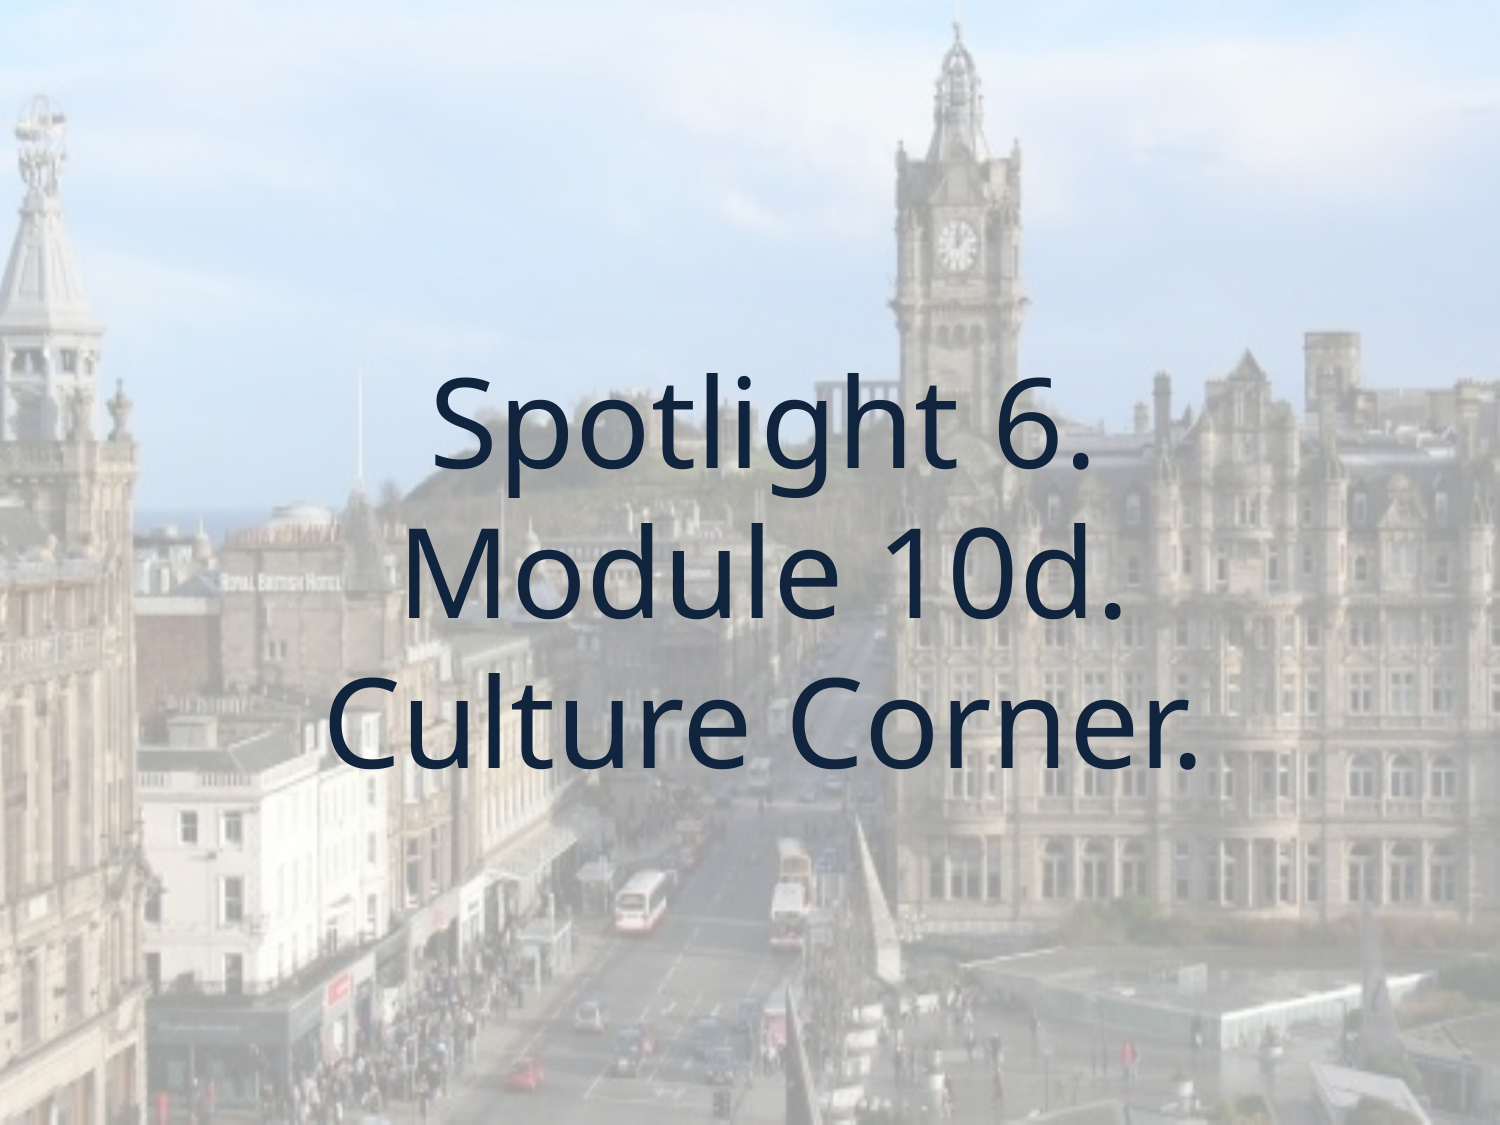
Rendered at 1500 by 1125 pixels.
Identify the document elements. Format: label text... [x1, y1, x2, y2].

title Spotlight 6. Module 10d. Culture Corner. [135, 208, 1393, 929]
